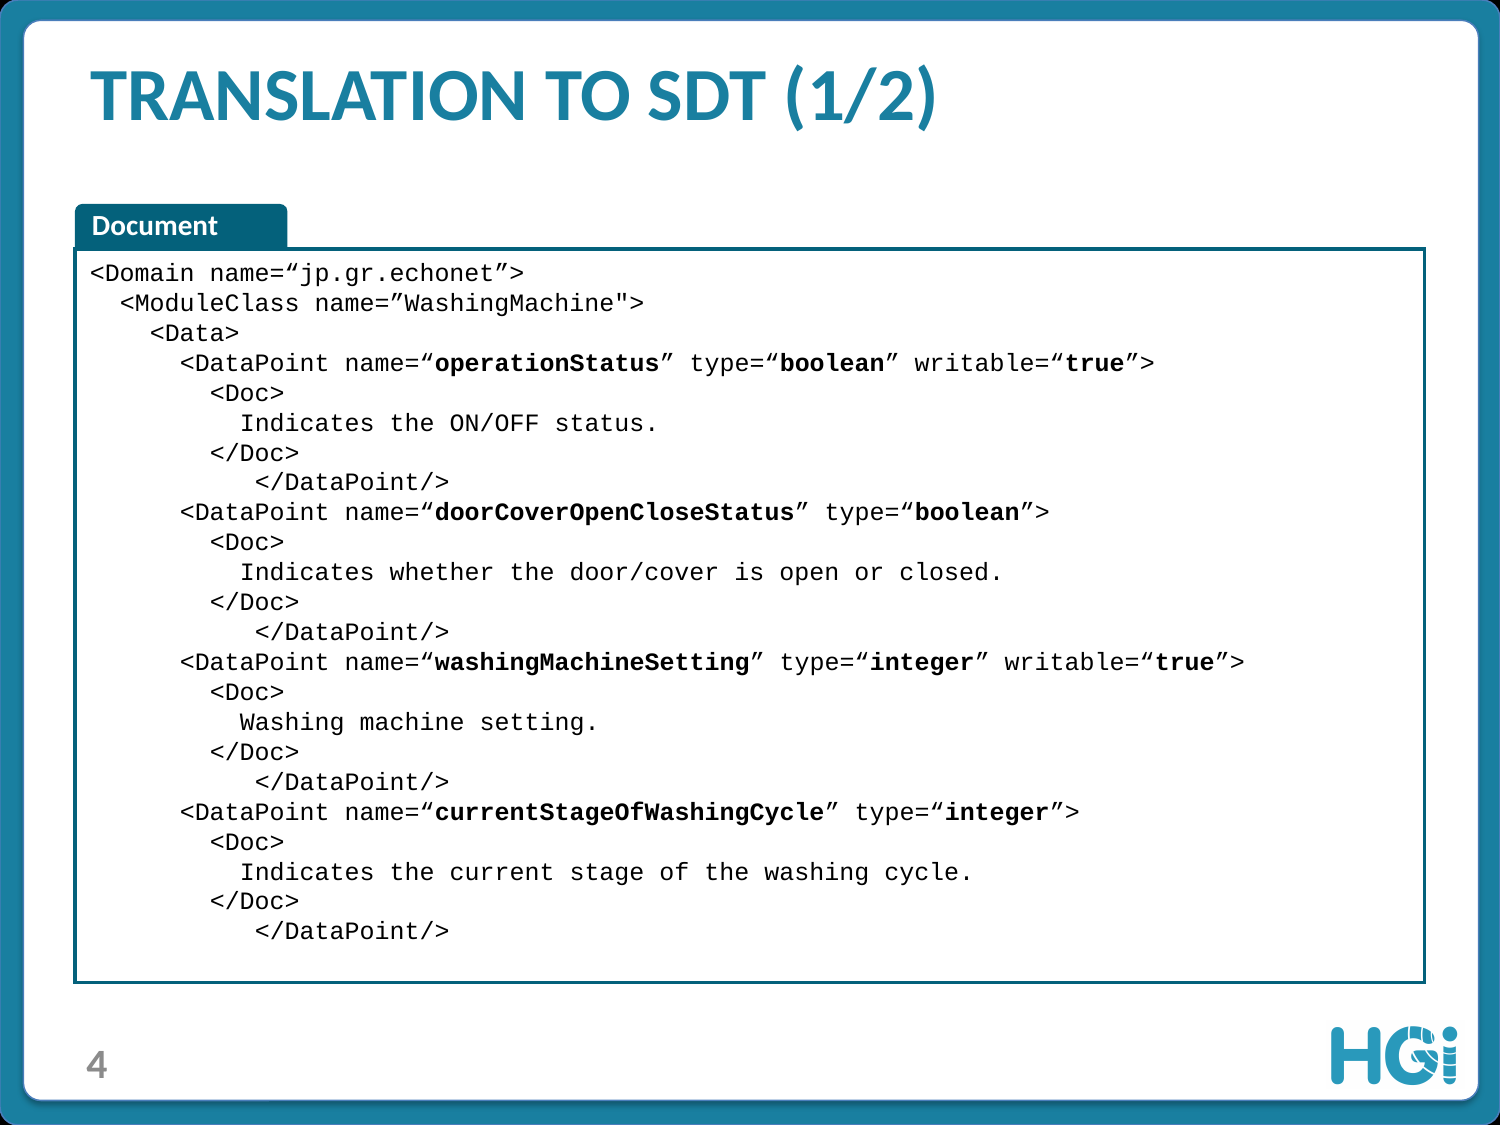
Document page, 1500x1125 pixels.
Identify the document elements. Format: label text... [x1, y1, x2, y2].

picture [1326, 1020, 1465, 1089]
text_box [74, 203, 1426, 992]
title Translation to SDT (1/2) [75, 45, 1425, 203]
